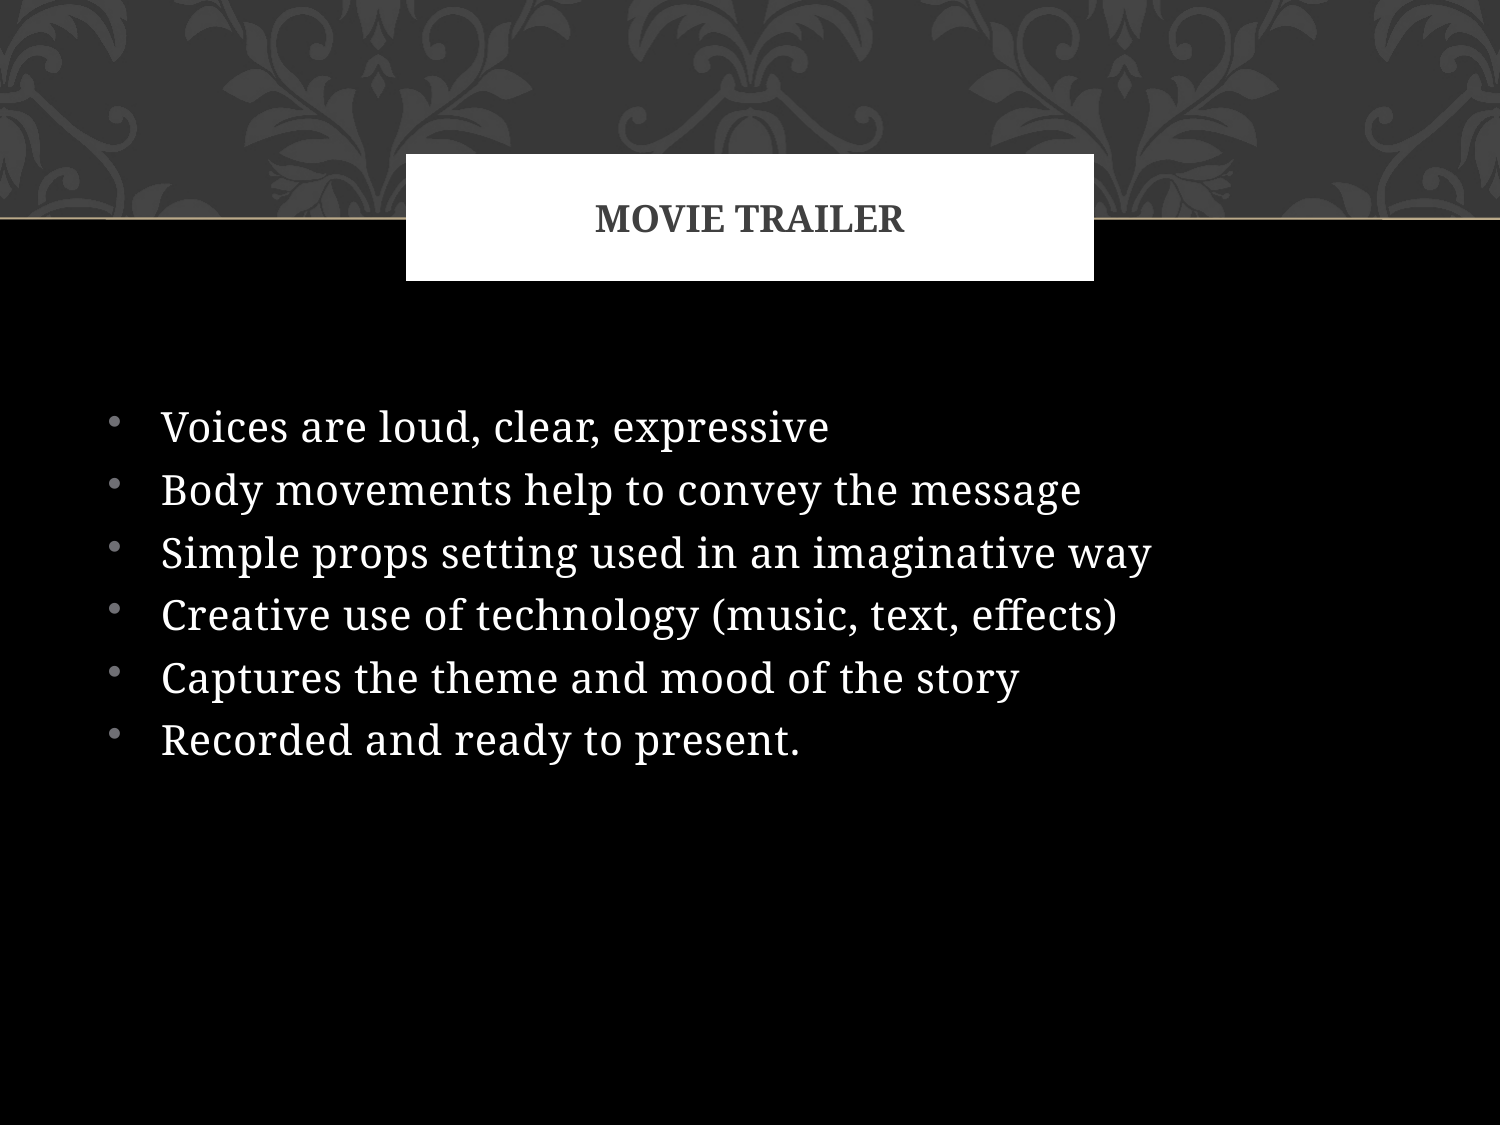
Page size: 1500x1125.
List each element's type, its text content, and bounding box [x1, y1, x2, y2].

list Voices are loud, clear, expressive Body movements help to convey the message Simple props setting used in an imaginative way Creative use of technology (music, text, effects) Captures the theme and mood of the story Recorded and ready to present. [75, 331, 1425, 1007]
title MOVIE TRAILER [406, 154, 1094, 281]
